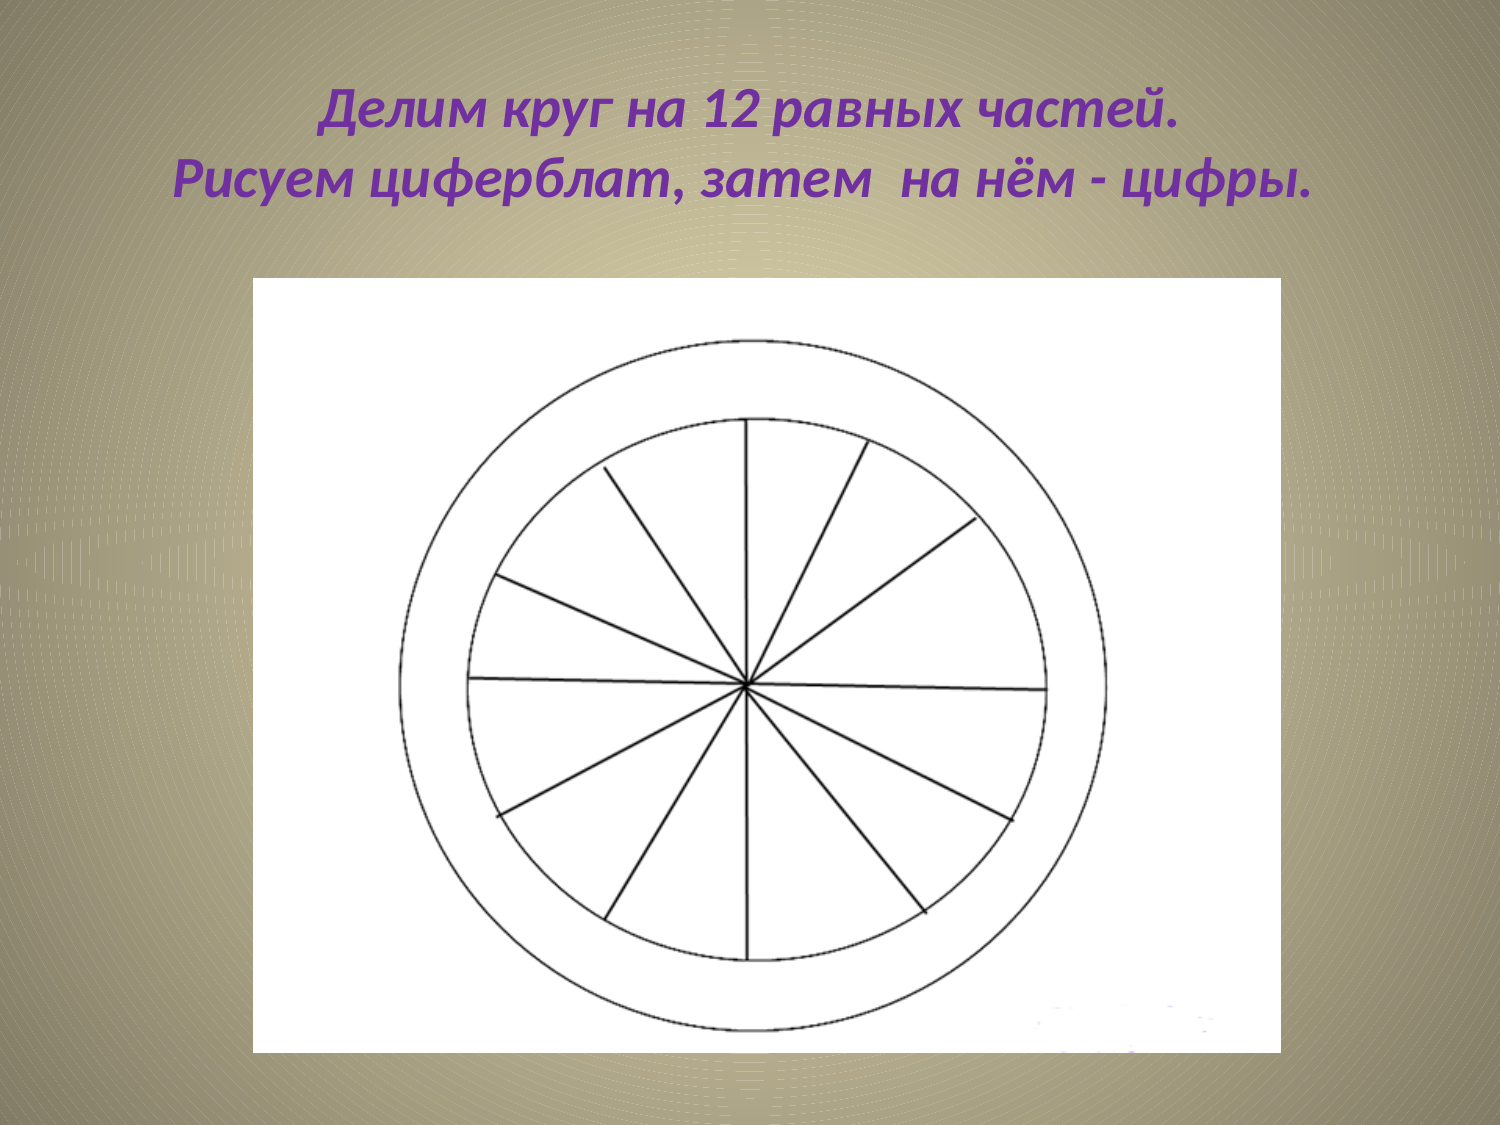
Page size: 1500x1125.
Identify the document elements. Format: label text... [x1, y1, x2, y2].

title Делим круг на 12 равных частей. Рисуем циферблат, затем на нём - цифры. [75, 45, 1425, 233]
picture [253, 278, 1281, 1053]
